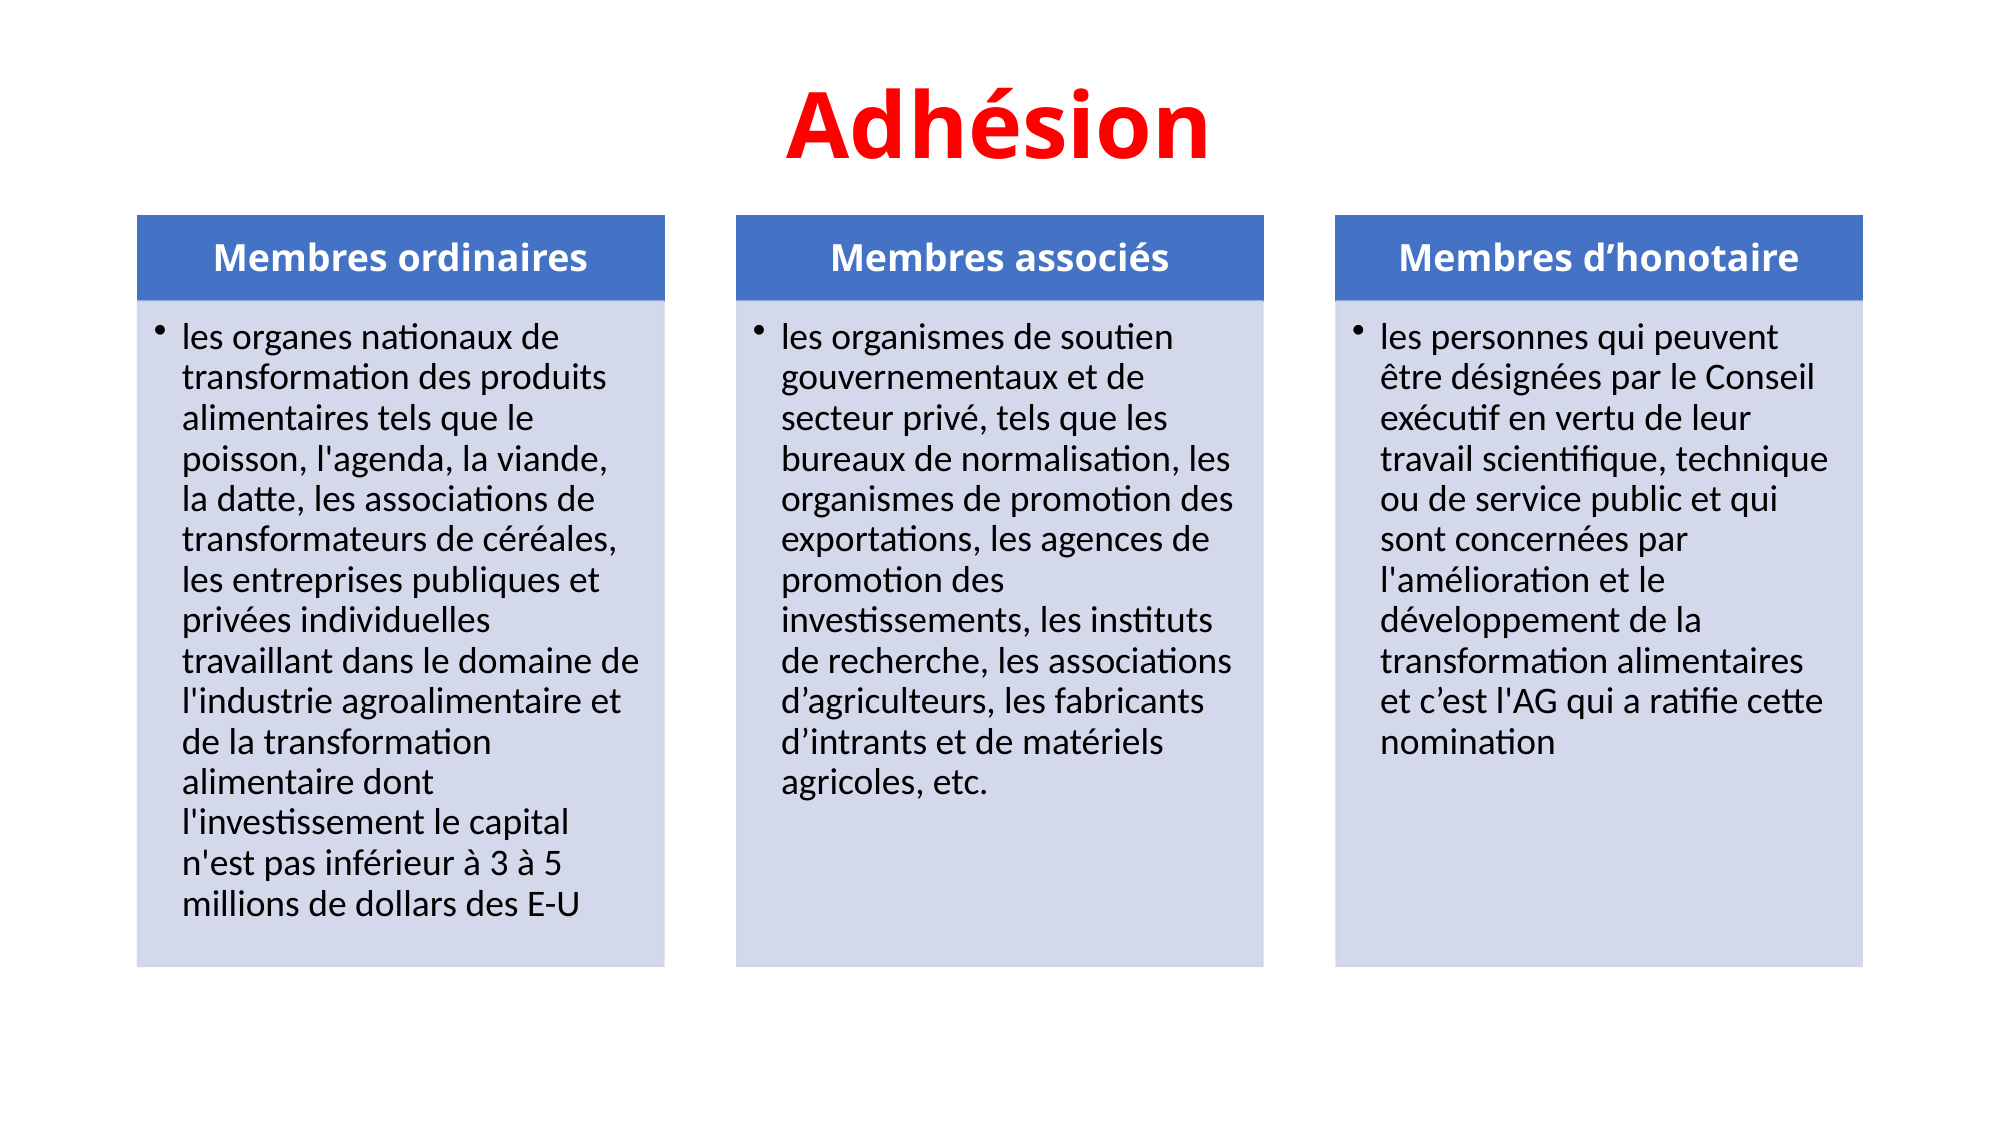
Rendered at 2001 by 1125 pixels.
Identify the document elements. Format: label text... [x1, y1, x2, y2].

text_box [137, 197, 1863, 986]
title Adhésion [137, 59, 1863, 197]
